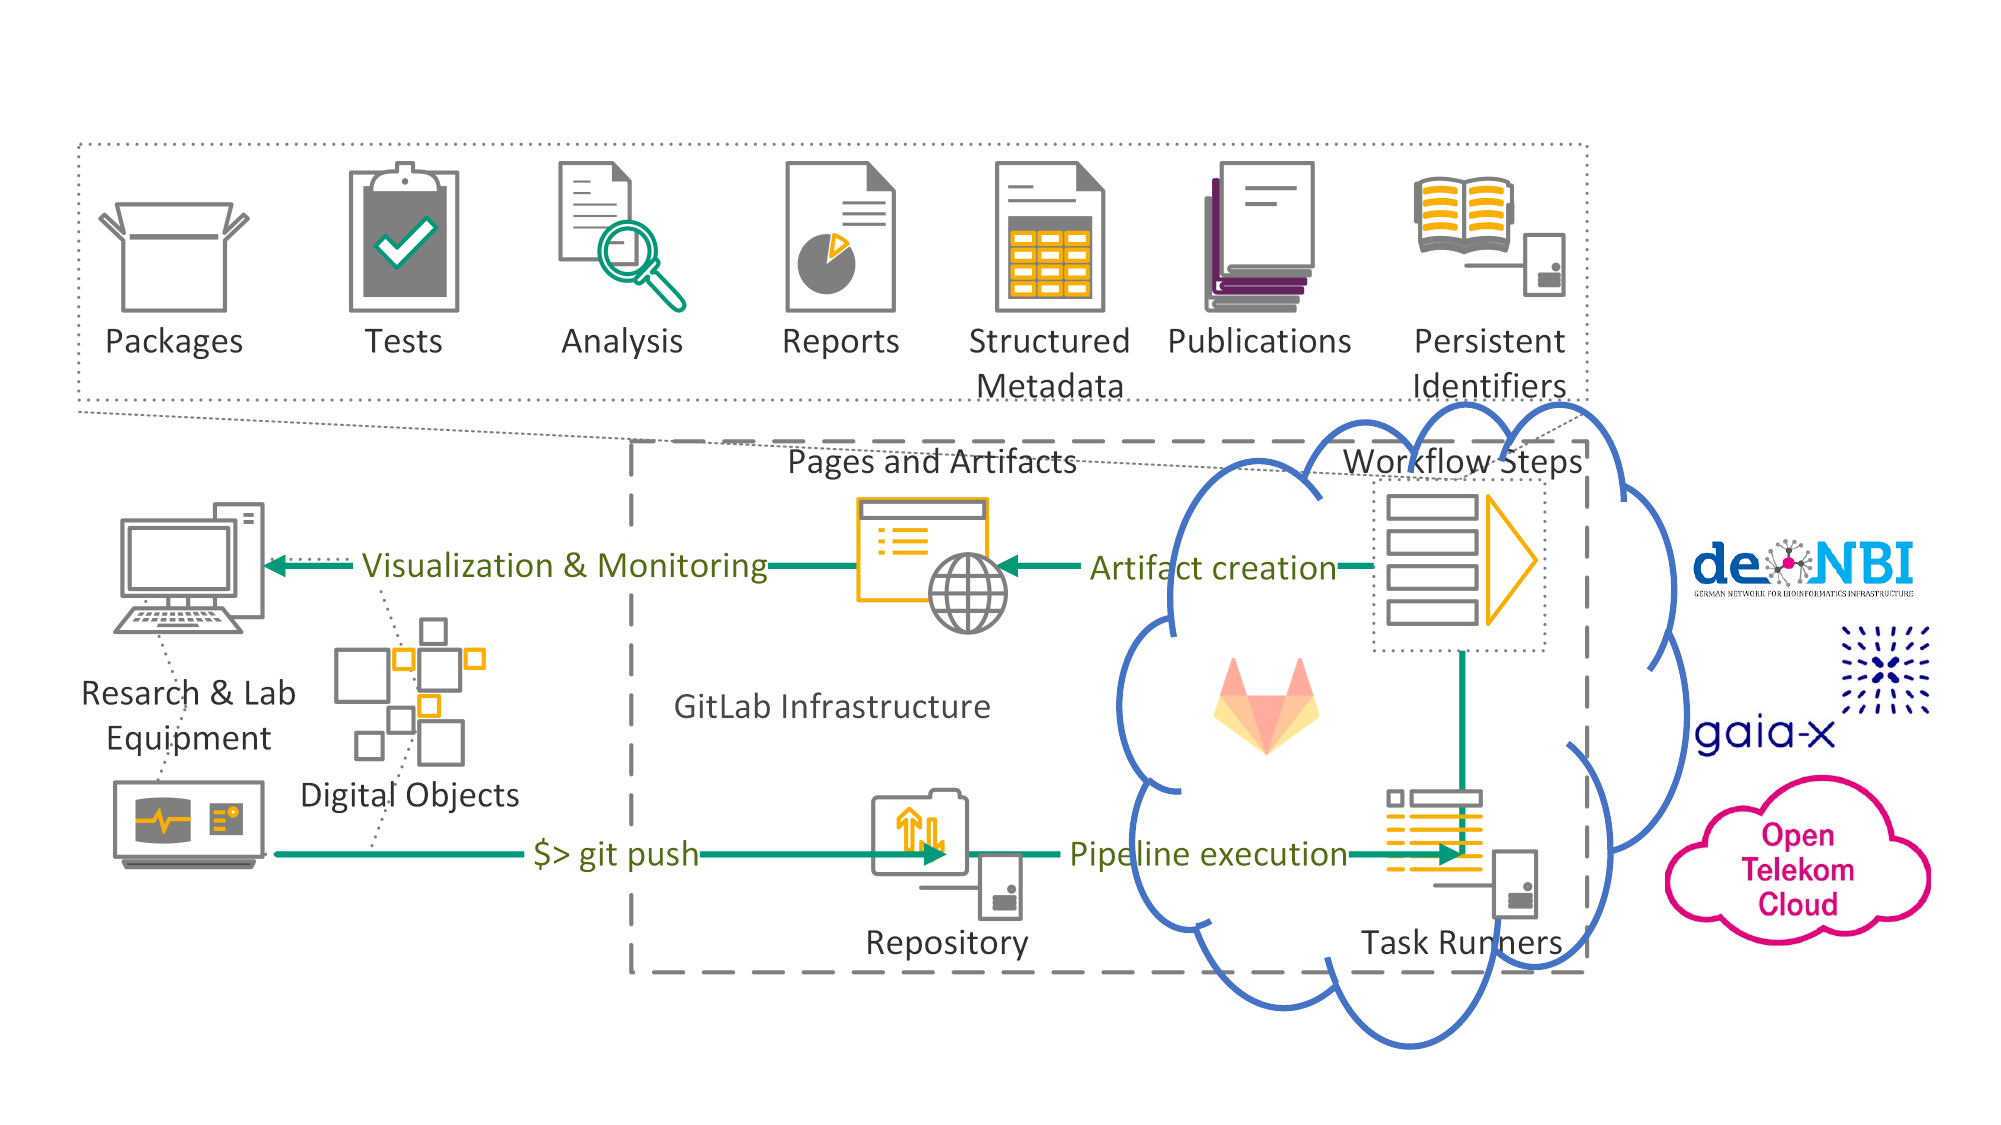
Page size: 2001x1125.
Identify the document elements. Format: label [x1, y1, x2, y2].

text_box [1119, 402, 1944, 1045]
picture [61, 142, 1602, 983]
